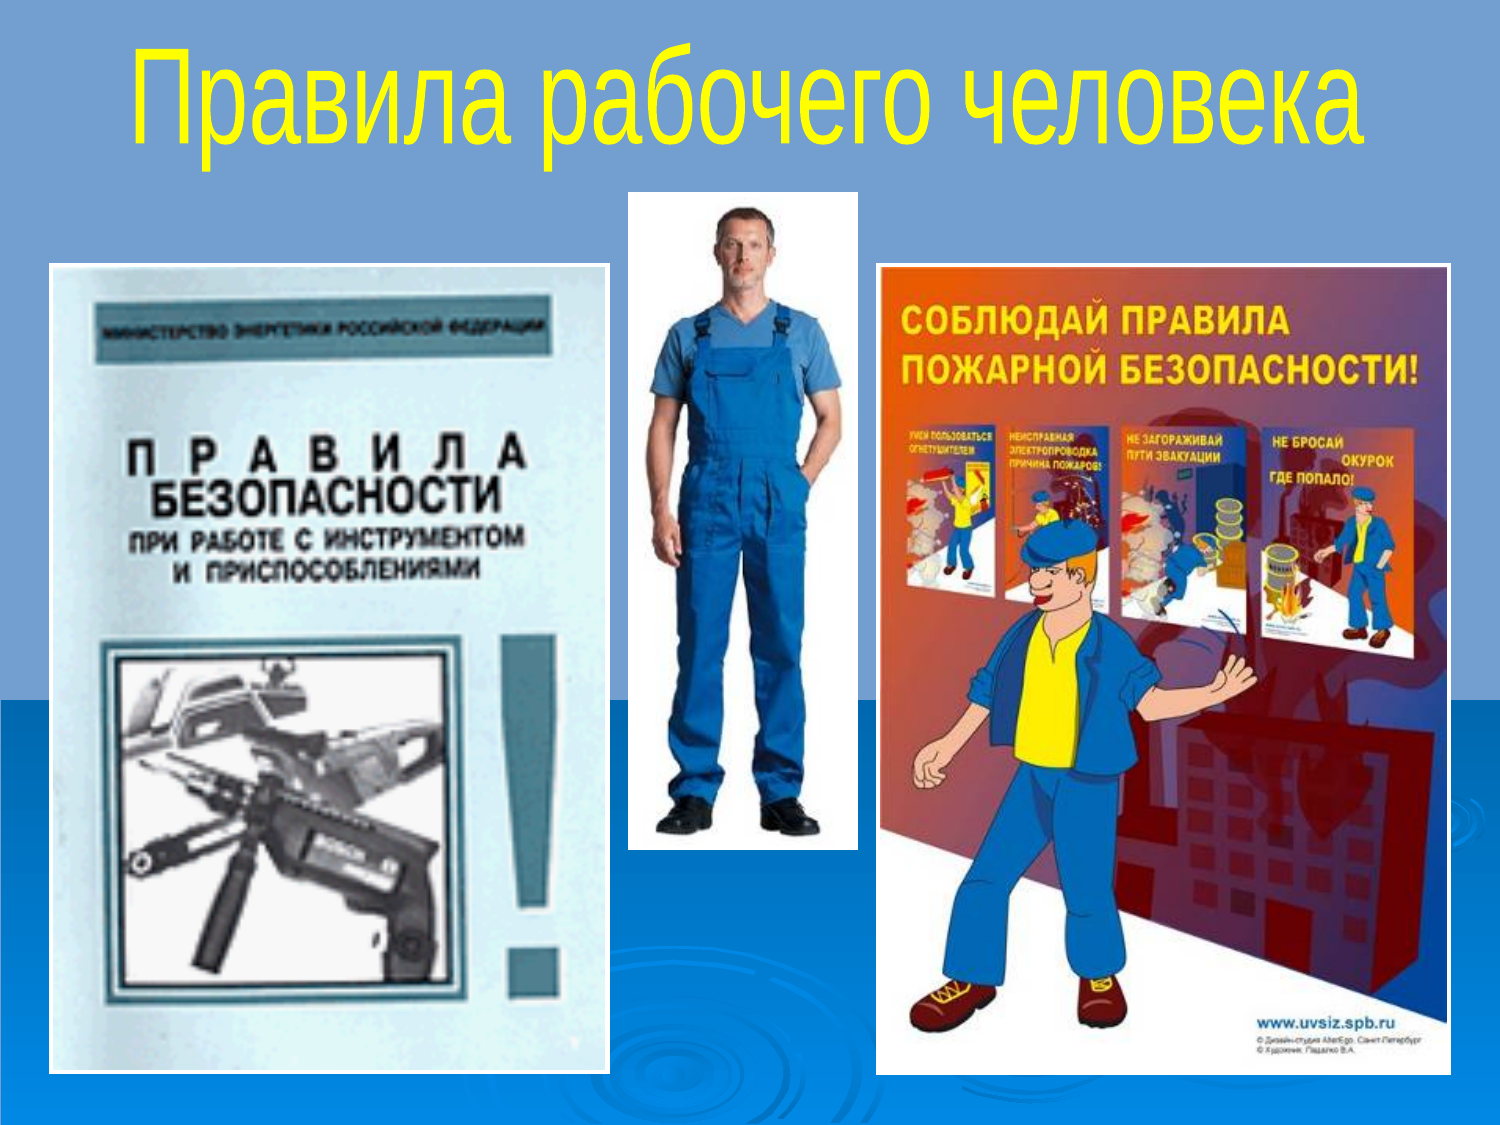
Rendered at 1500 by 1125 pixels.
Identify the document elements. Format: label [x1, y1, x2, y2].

picture [631, 196, 855, 847]
picture [52, 266, 606, 1071]
picture [880, 266, 1448, 1071]
